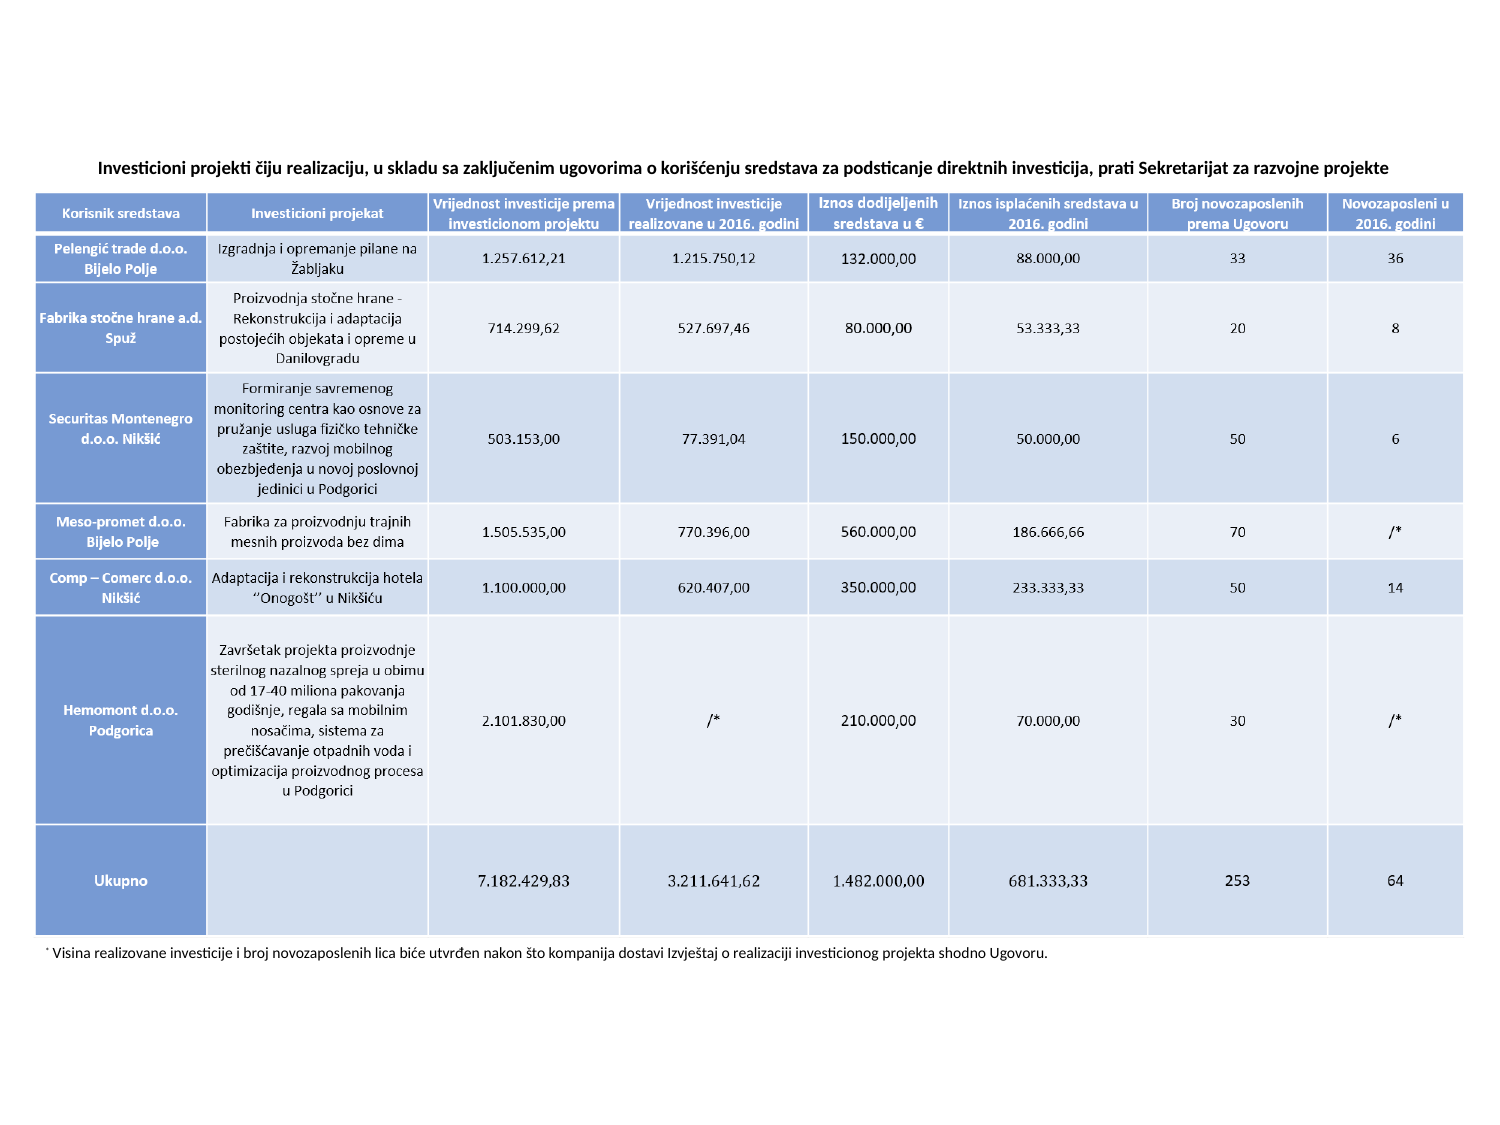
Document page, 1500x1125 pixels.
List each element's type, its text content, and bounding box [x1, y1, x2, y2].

picture [33, 187, 1467, 938]
text_box * Visina realizovane investicije i broj novozaposlenih lica biće utvrđen nakon što kompanija dostavi Izvještaj o realizaciji investicionog projekta shodno Ugovoru. [33, 937, 1500, 1002]
text_box Investicioni projekti čiju realizaciju, u skladu sa zaključenim ugovorima o korišćenju sredstava za podsticanje direktnih investicija, prati Sekretarijat za razvojne projekte [33, 148, 1457, 186]
